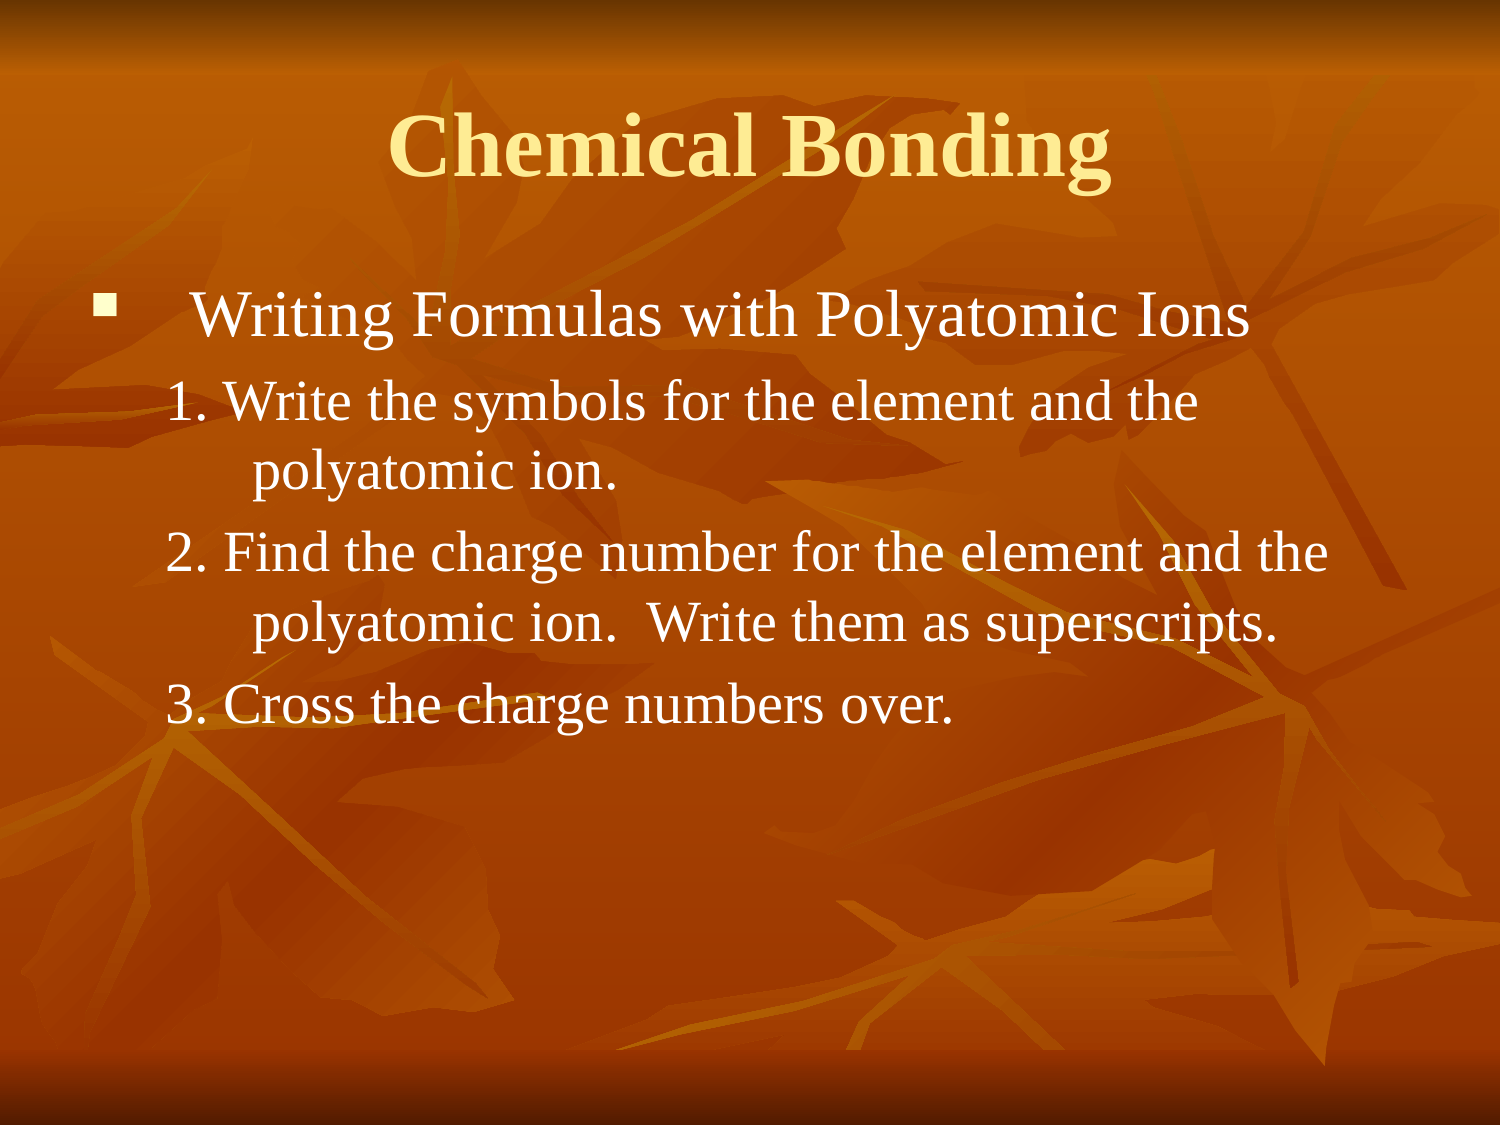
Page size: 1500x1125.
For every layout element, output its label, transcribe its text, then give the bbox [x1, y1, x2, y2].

list Writing Formulas with Polyatomic Ions 1. Write the symbols for the element and the polyatomic ion. 2. Find the charge number for the element and the polyatomic ion. Write them as superscripts. 3. Cross the charge numbers over. [74, 262, 1426, 1006]
title Chemical Bonding [74, 45, 1426, 234]
